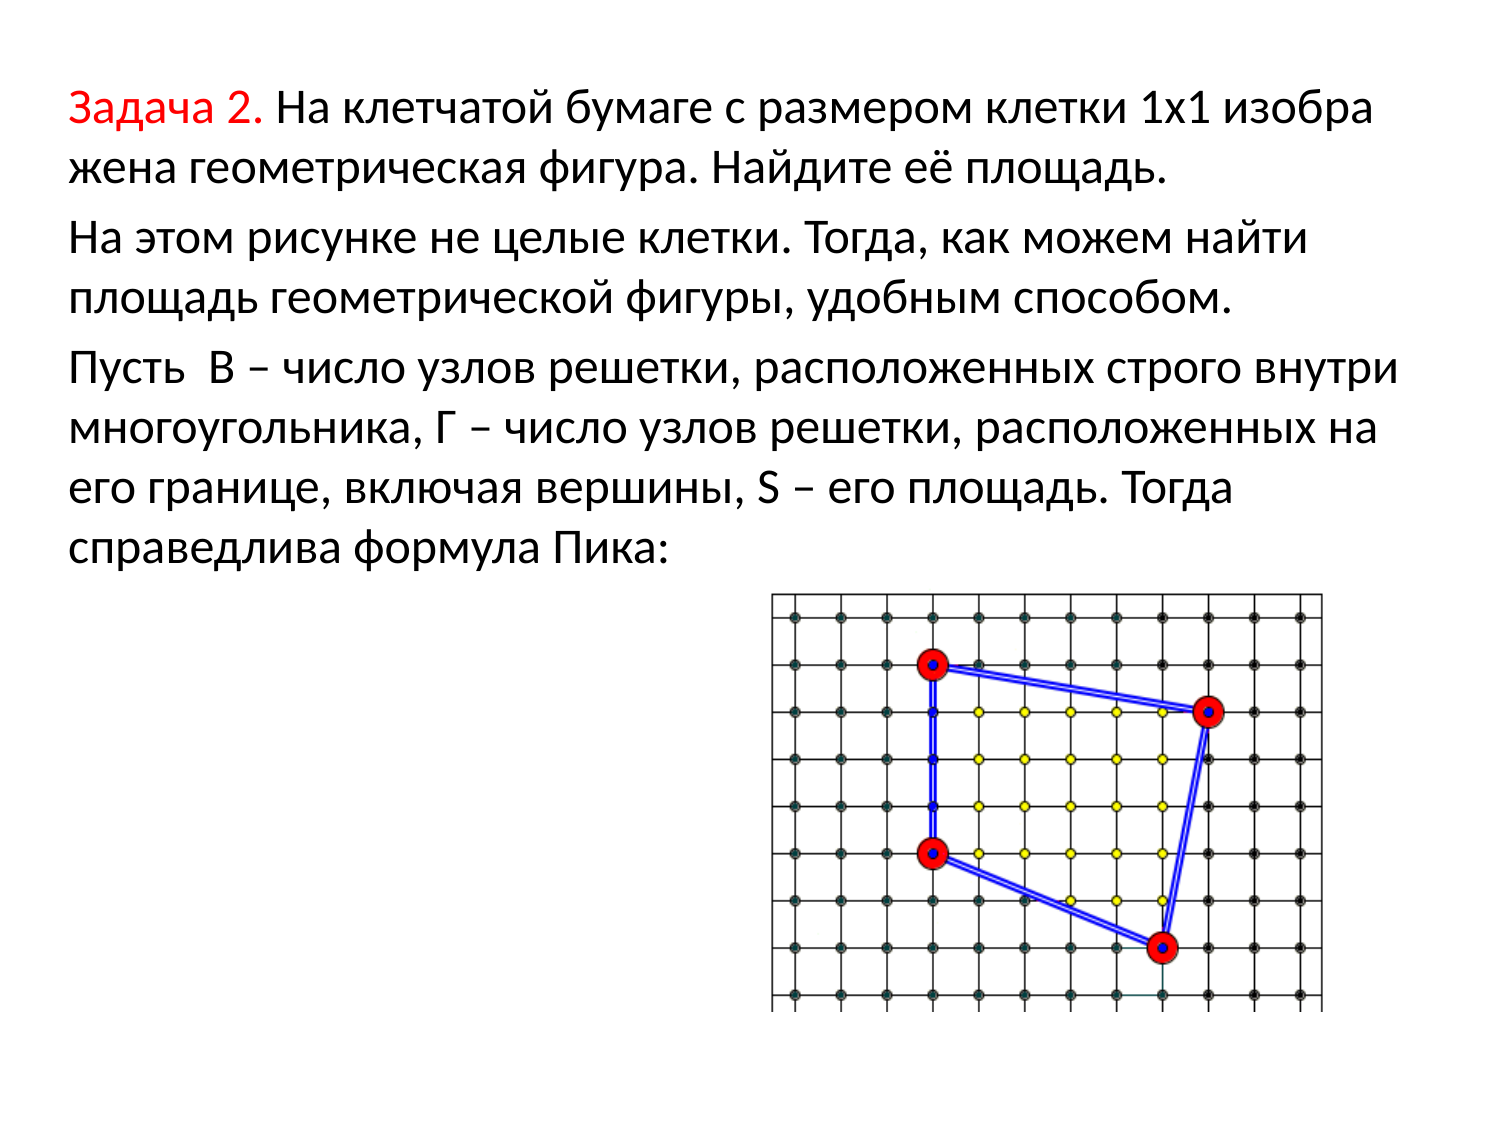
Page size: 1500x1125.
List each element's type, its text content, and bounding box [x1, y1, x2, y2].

list Задача 2. На клет­ча­той бу­ма­ге с раз­ме­ром клет­ки 1x1 изоб­ра­же­на геометрическая фи­гу­ра. Най­ди­те её пло­щадь. На этом рисунке не целые клетки. Тогда, как можем найти площадь геометрической фигуры, удобным способом. Пусть В – число узлов решетки, расположенных строго внутри многоугольника, Г – число узлов решетки, расположенных на его границе, включая вершины, S – его площадь. Тогда справедлива формула Пика: [53, 66, 1425, 1005]
picture [761, 585, 1330, 1012]
